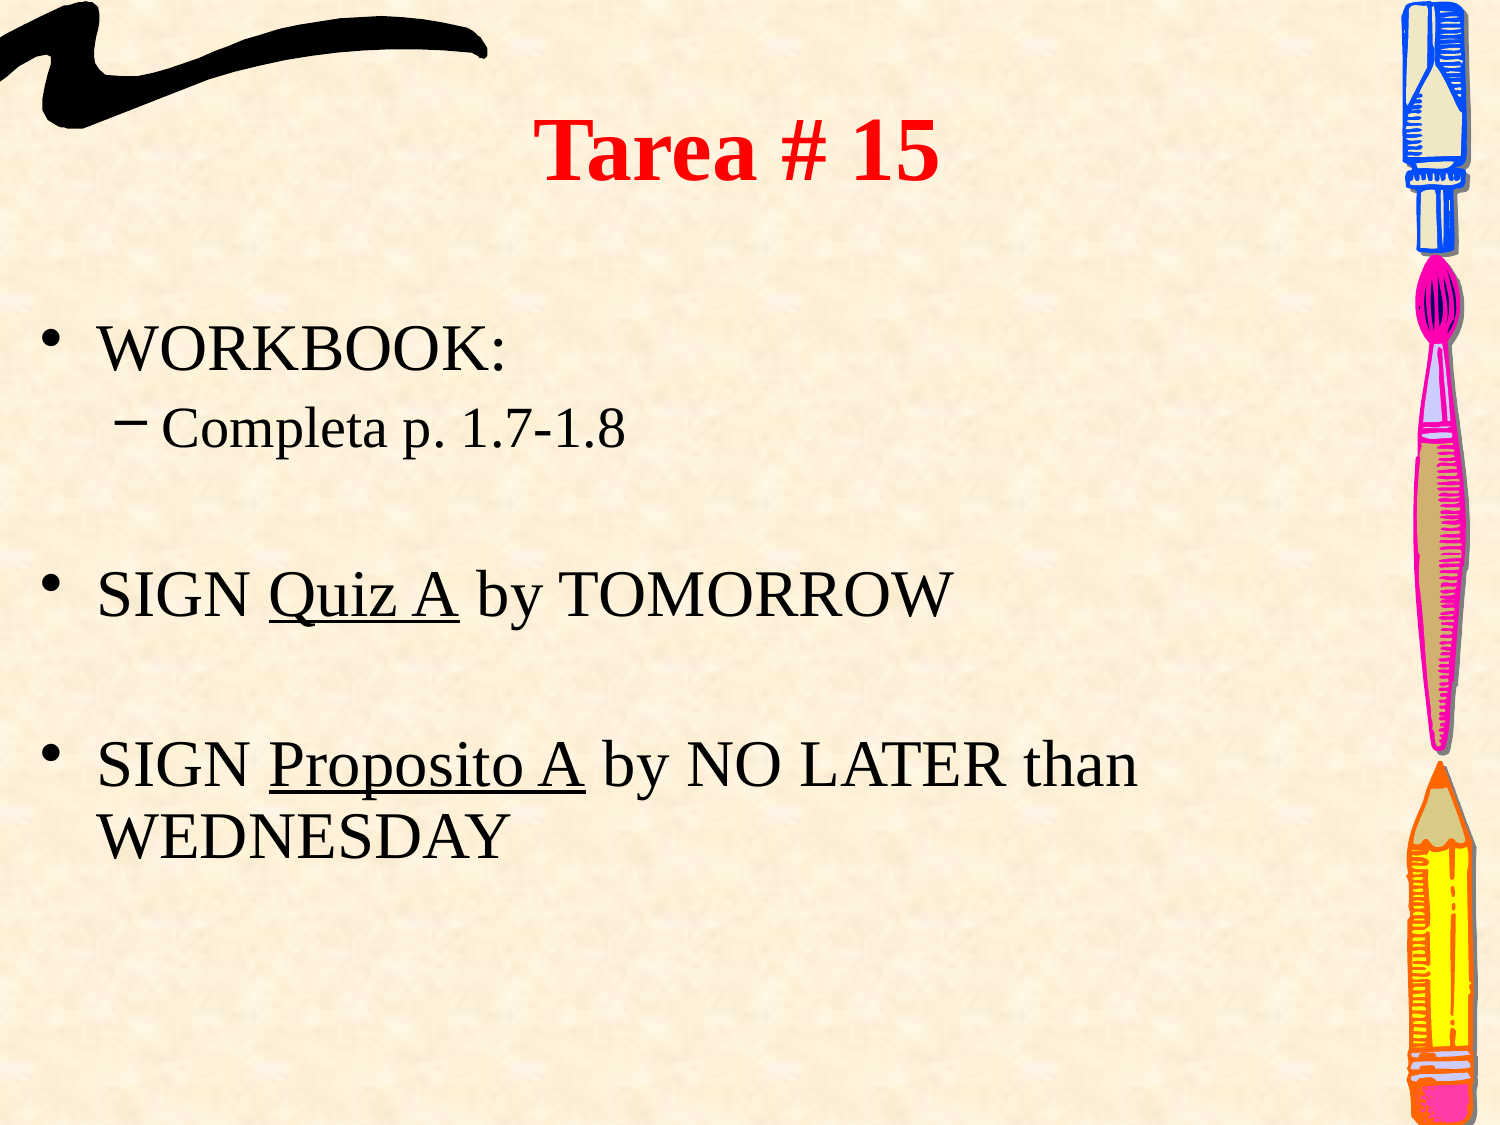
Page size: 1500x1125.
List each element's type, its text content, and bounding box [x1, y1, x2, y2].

text_box Tarea # 15 [100, 50, 1376, 238]
list WORKBOOK: Completa p. 1.7-1.8 SIGN Quiz A by TOMORROW SIGN Proposito A by NO LATER than WEDNESDAY [24, 212, 1388, 1013]
picture [0, 0, 1500, 1125]
